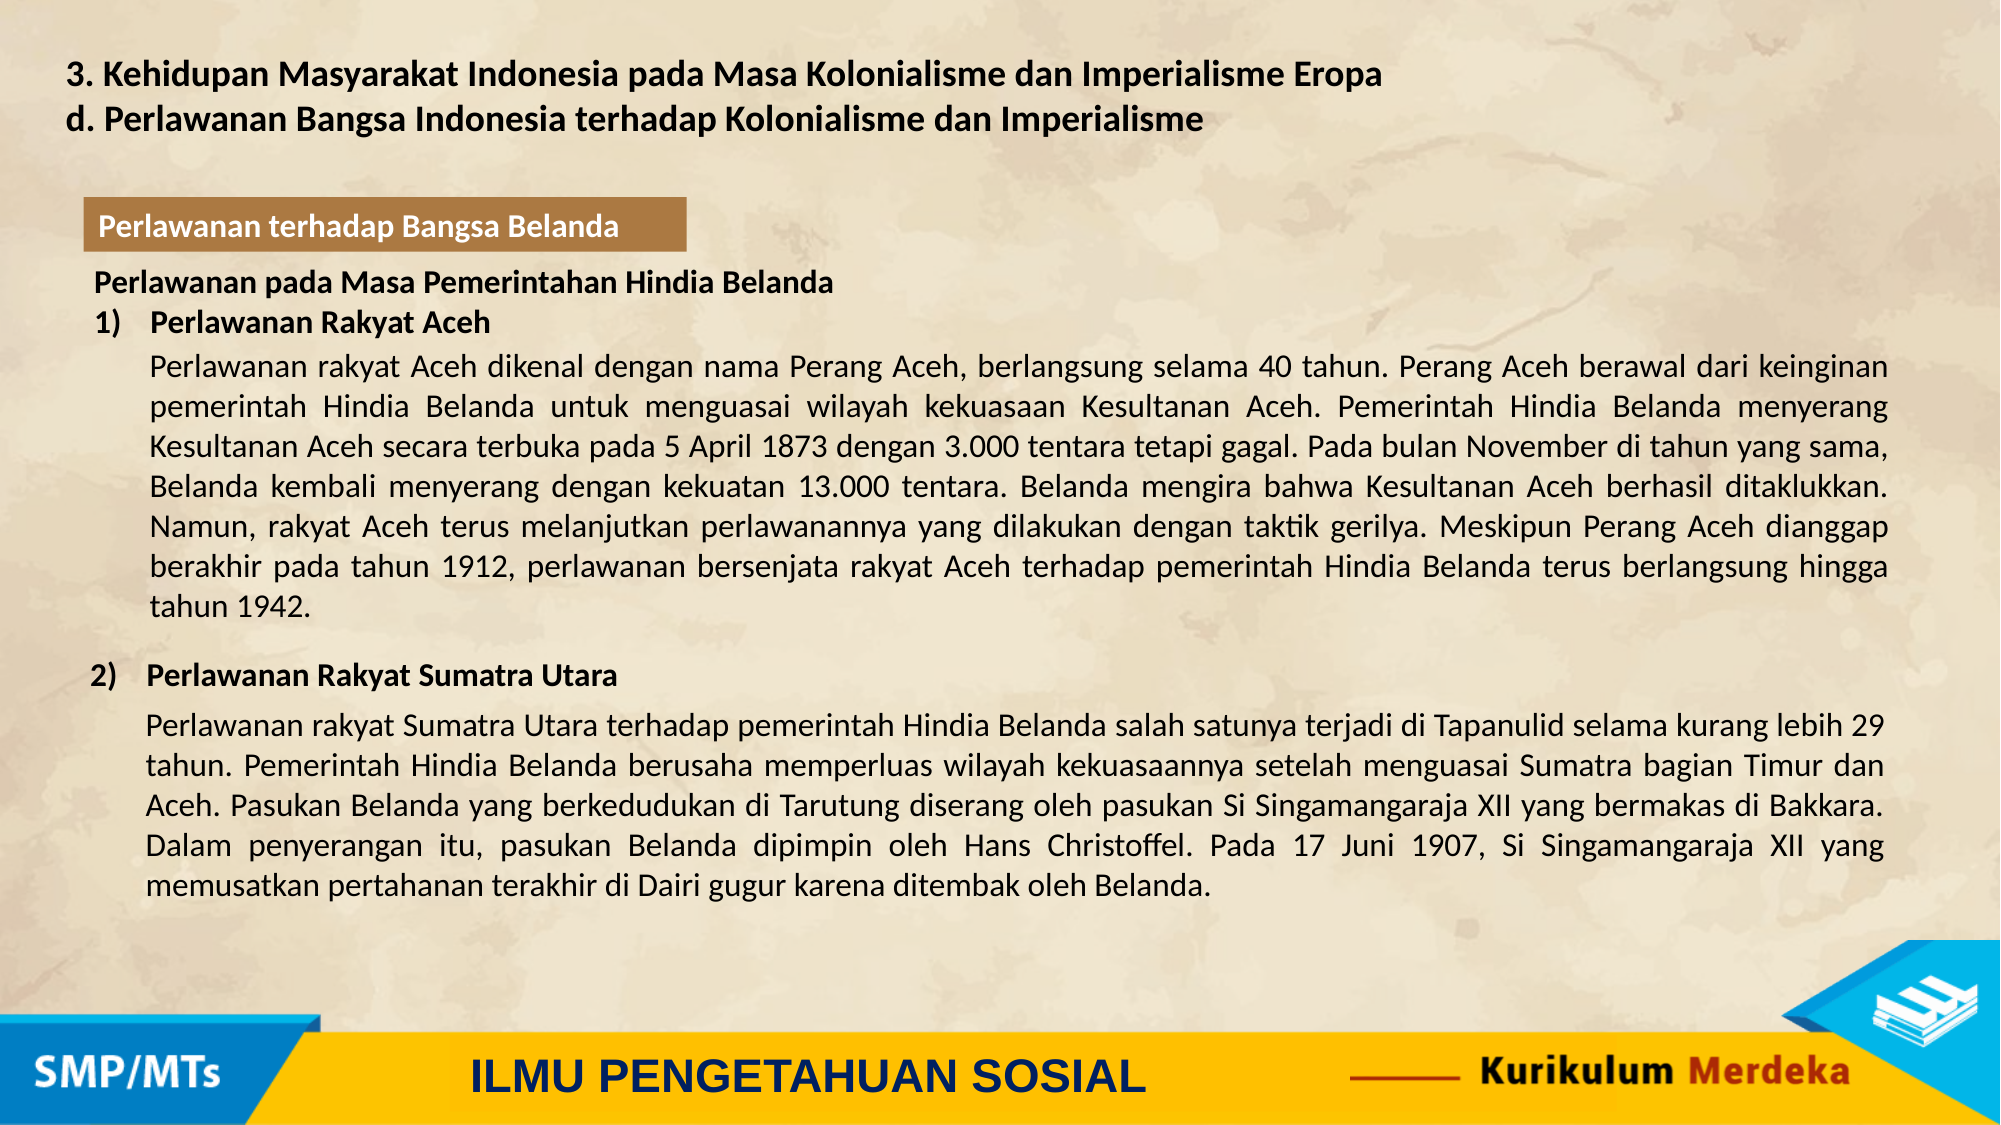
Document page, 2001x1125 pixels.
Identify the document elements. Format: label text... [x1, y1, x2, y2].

text_box Perlawanan Rakyat Sumatra Utara [74, 645, 1196, 701]
text_box Perlawanan terhadap Bangsa Belanda [82, 196, 688, 252]
text_box Perlawanan rakyat Sumatra Utara terhadap pemerintah Hindia Belanda salah satunya terjadi di Tapanulid selama kurang lebih 29 tahun. Pemerintah Hindia Belanda berusaha memperluas wilayah kekuasaannya setelah menguasai Sumatra bagian Timur dan Aceh. Pasukan Belanda yang berkedudukan di Tarutung diserang oleh pasukan Si Singamangaraja XII yang bermakas di Bakkara. Dalam penyerangan itu, pasukan Belanda dipimpin oleh Hans Christoffel. Pada 17 Juni 1907, Si Singamangaraja XII yang memusatkan pertahanan terakhir di Dairi gugur karena ditembak oleh Belanda. [130, 696, 1903, 911]
text_box Perlawanan rakyat Aceh dikenal dengan nama Perang Aceh, berlangsung selama 40 tahun. Perang Aceh berawal dari keinginan pemerintah Hindia Belanda untuk menguasai wilayah kekuasaan Kesultanan Aceh. Pemerintah Hindia Belanda menyerang Kesultanan Aceh secara terbuka pada 5 April 1873 dengan 3.000 tentara tetapi gagal. Pada bulan November di tahun yang sama, Belanda kembali menyerang dengan kekuatan 13.000 tentara. Belanda mengira bahwa Kesultanan Aceh berhasil ditaklukkan. Namun, rakyat Aceh terus melanjutkan perlawanannya yang dilakukan dengan taktik gerilya. Meskipun Perang Aceh dianggap berakhir pada tahun 1912, perlawanan bersenjata rakyat Aceh terhadap pemerintah Hindia Belanda terus berlangsung hingga tahun 1942. [134, 337, 1907, 632]
text_box 3. Kehidupan Masyarakat Indonesia pada Masa Kolonialisme dan Imperialisme Eropa d. Perlawanan Bangsa Indonesia terhadap Kolonialisme dan Imperialisme [50, 41, 1400, 146]
text_box Perlawanan pada Masa Pemerintahan Hindia Belanda Perlawanan Rakyat Aceh [78, 252, 1200, 348]
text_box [0, 940, 2000, 1125]
